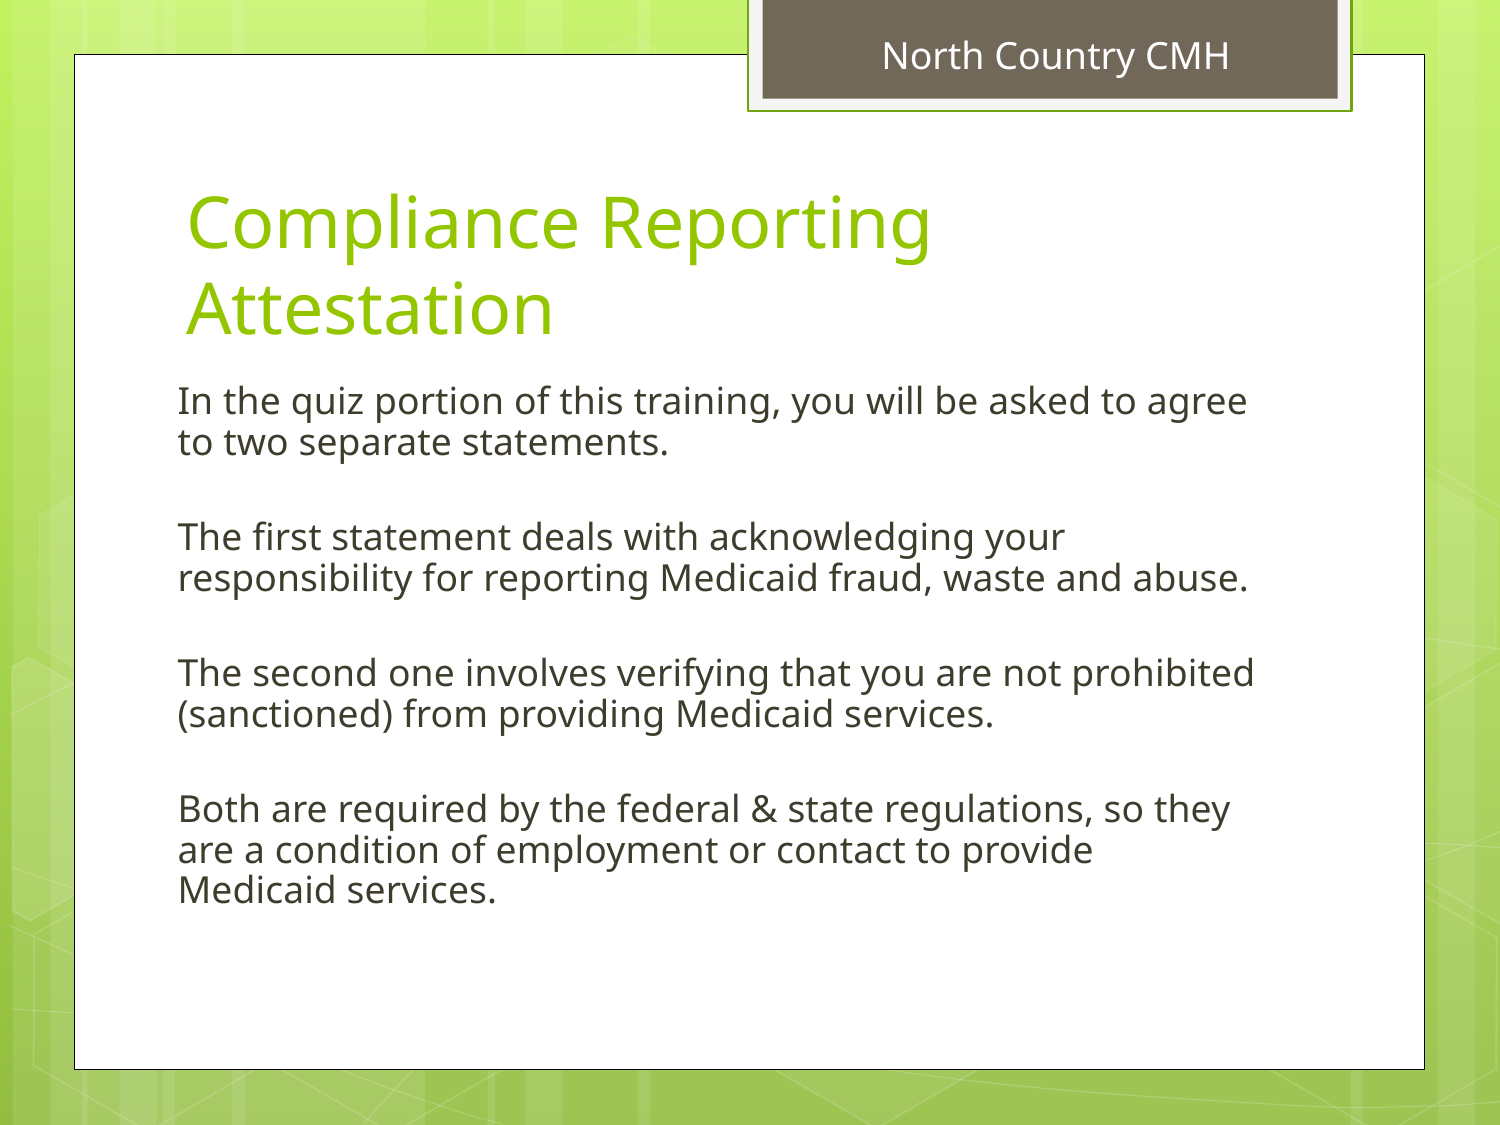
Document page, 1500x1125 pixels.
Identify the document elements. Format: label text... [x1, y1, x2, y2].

list In the quiz portion of this training, you will be asked to agree to two separate statements. The first statement deals with acknowledging your responsibility for reporting Medicaid fraud, waste and abuse. The second one involves verifying that you are not prohibited (sanctioned) from providing Medicaid services. Both are required by the federal & state regulations, so they are a condition of employment or contact to provide Medicaid services. [162, 375, 1275, 951]
title Compliance Reporting Attestation [171, 168, 1324, 357]
